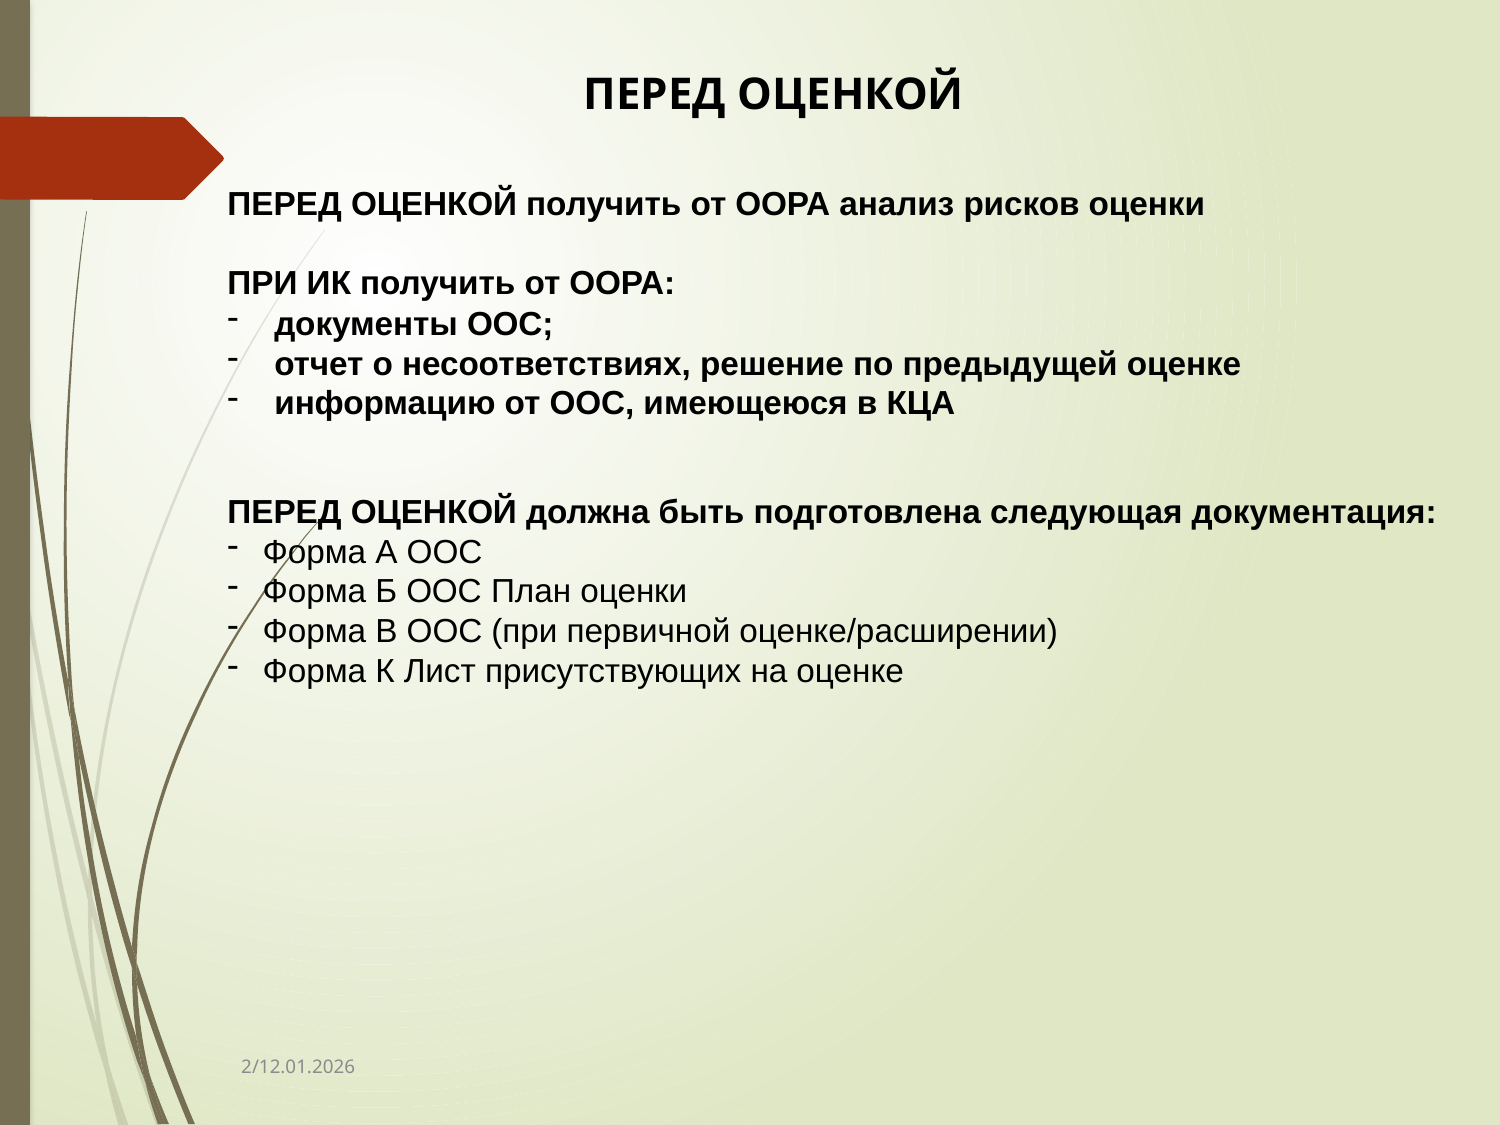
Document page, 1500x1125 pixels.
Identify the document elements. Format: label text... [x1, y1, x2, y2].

text_box ПЕРЕД ОЦЕНКОЙ [569, 58, 1320, 126]
text_box ПЕРЕД ОЦЕНКОЙ должна быть подготовлена следующая документация: Форма А ООС Форма Б ООС План оценки Форма В ООС (при первичной оценке/расширении) Форма К Лист присутствующих на оценке [212, 482, 1478, 697]
text_box ПЕРЕД ОЦЕНКОЙ получить от ООРА анализ рисков оценки ПРИ ИК получить от ООРА: документы ООС; отчет о несоответствиях, решение по предыдущей оценке информацию от ООС, имеющеюся в КЦА [212, 174, 1363, 469]
text_box 2/12.01.2026 [226, 1047, 977, 1085]
